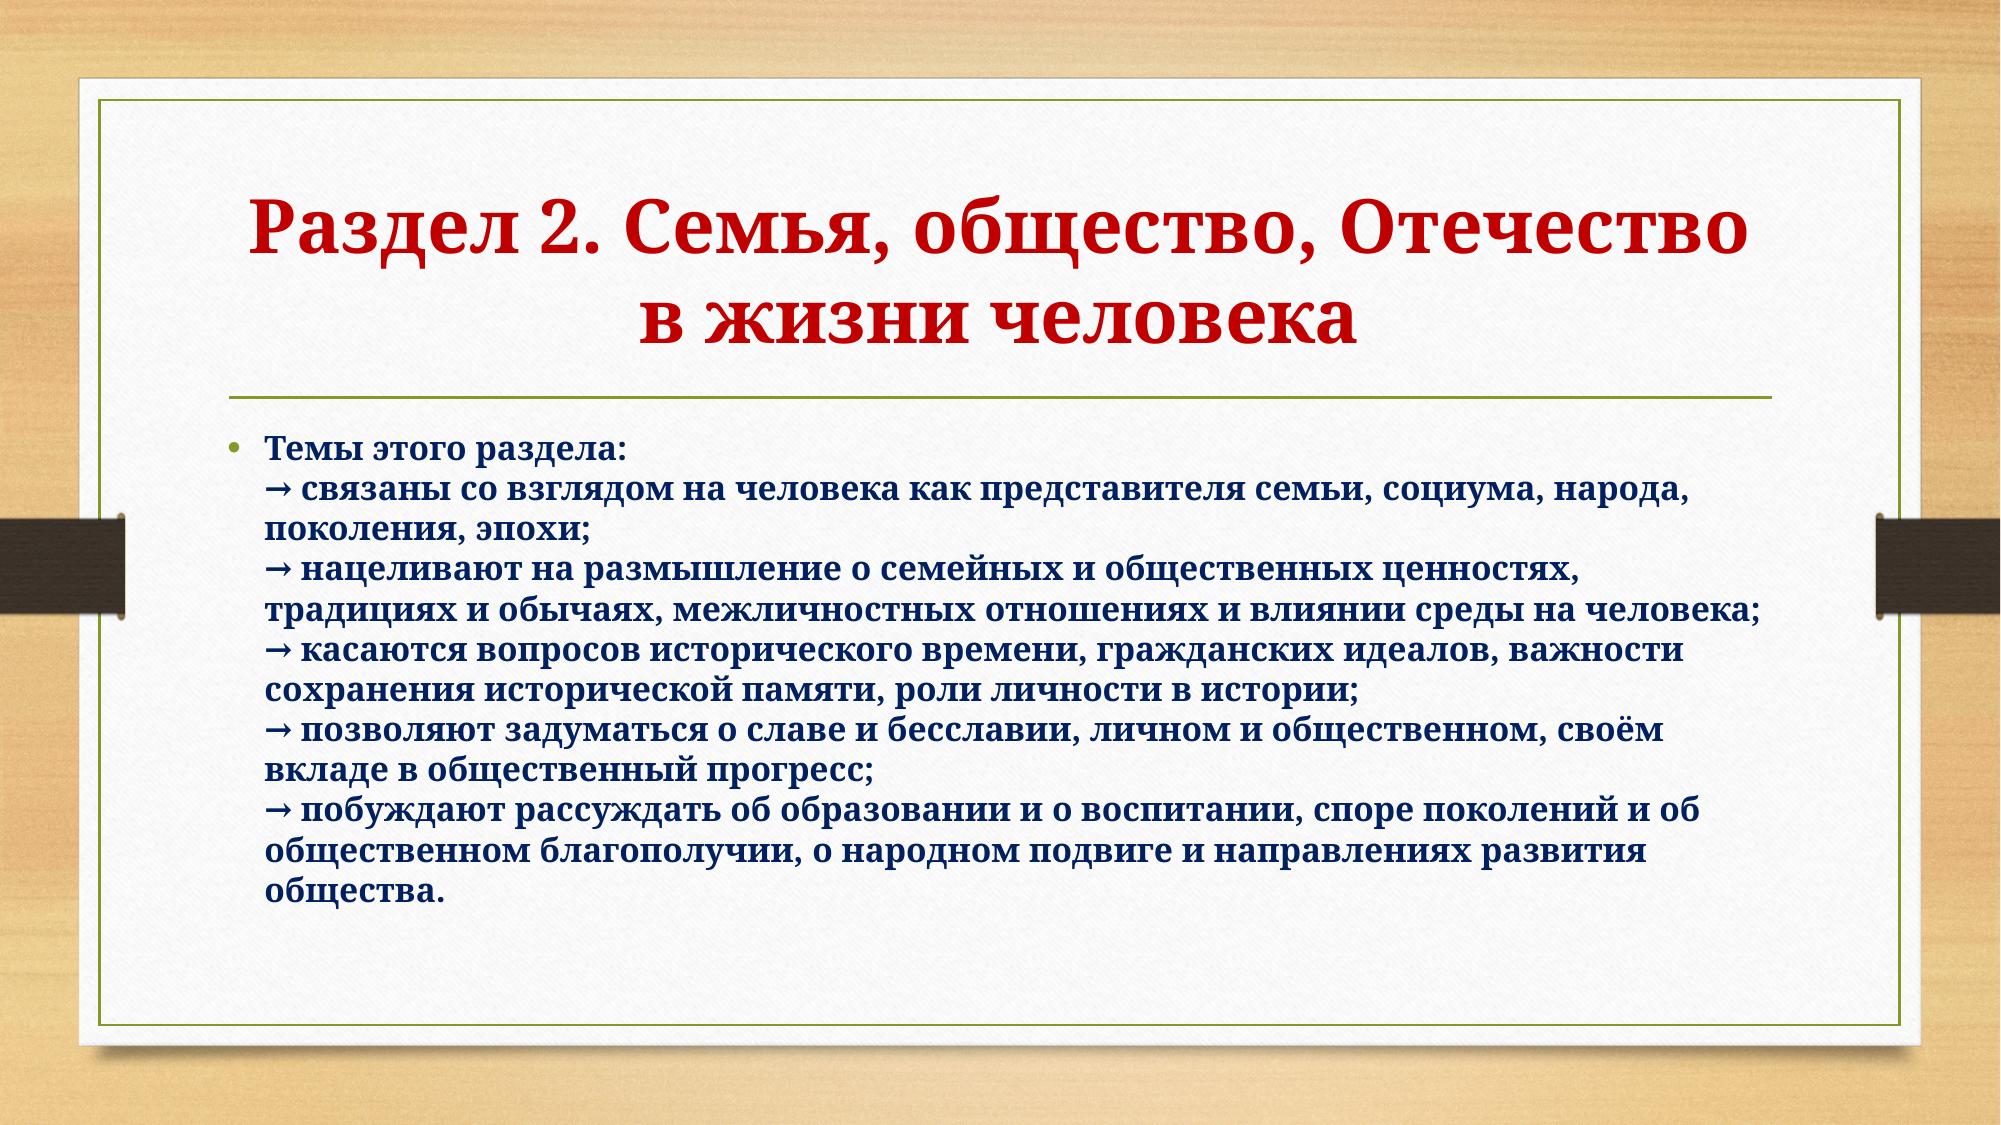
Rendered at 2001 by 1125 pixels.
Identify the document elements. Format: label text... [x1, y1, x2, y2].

list Темы этого раздела: → связаны со взглядом на человека как представителя семьи, социума, народа, поколения, эпохи; → нацеливают на размышление о семейных и общественных ценностях, традициях и обычаях, межличностных отношениях и влиянии среды на человека; → касаются вопросов исторического времени, гражданских идеалов, важности сохранения исторической памяти, роли личности в истории; → позволяют задуматься о славе и бесславии, личном и общественном, своём вкладе в общественный прогресс; → побуждают рассуждать об образовании и о воспитании, споре поколений и об общественном благополучии, о народном подвиге и направлениях развития общества. [212, 419, 1788, 964]
picture [0, 0, 2001, 1125]
title Раздел 2. Семья, общество, Отечество в жизни человека [212, 161, 1788, 375]
